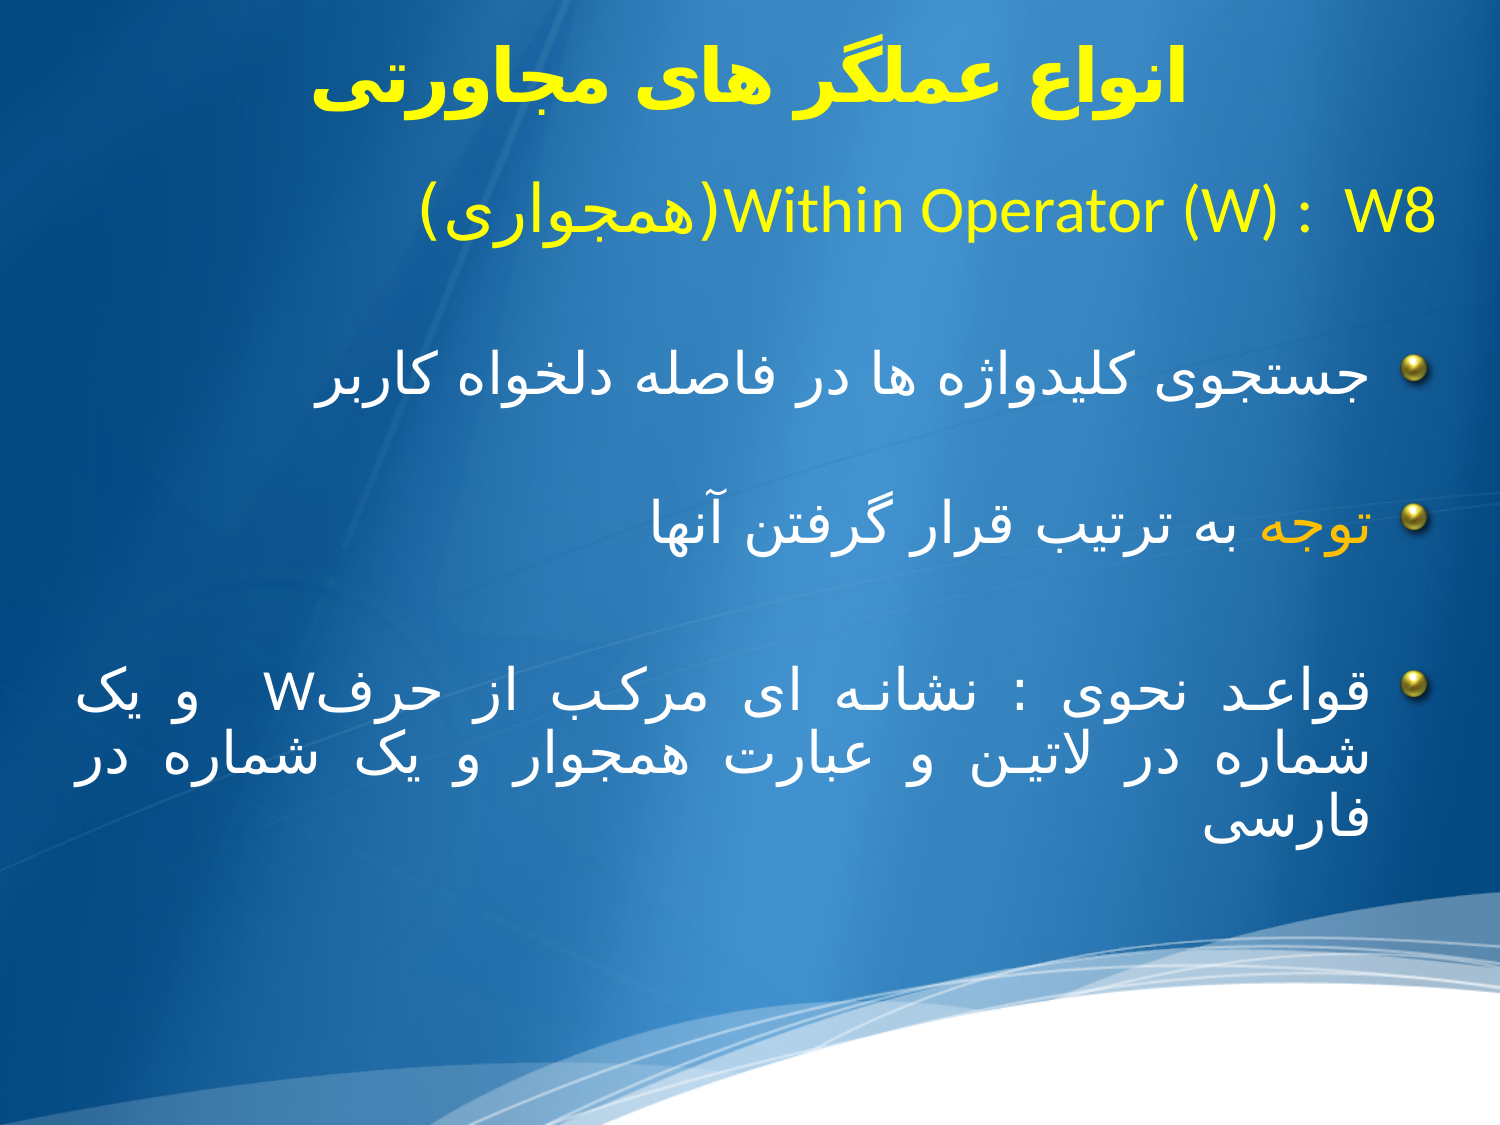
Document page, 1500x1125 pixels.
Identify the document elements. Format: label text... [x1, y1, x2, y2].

list Within Operator (W) : W8(همجواری) جستجوی کلیدواژه ها در فاصله دلخواه کاربر توجه به ترتیب قرار گرفتن آنها قواعد نحوی : نشانه ای مرکب از حرفW و یک شماره در لاتین و عبارت همجوار و یک شماره در فارسی [62, 174, 1438, 595]
title انواع عملگر های مجاورتی [62, 37, 1438, 174]
picture [0, 0, 1500, 1125]
